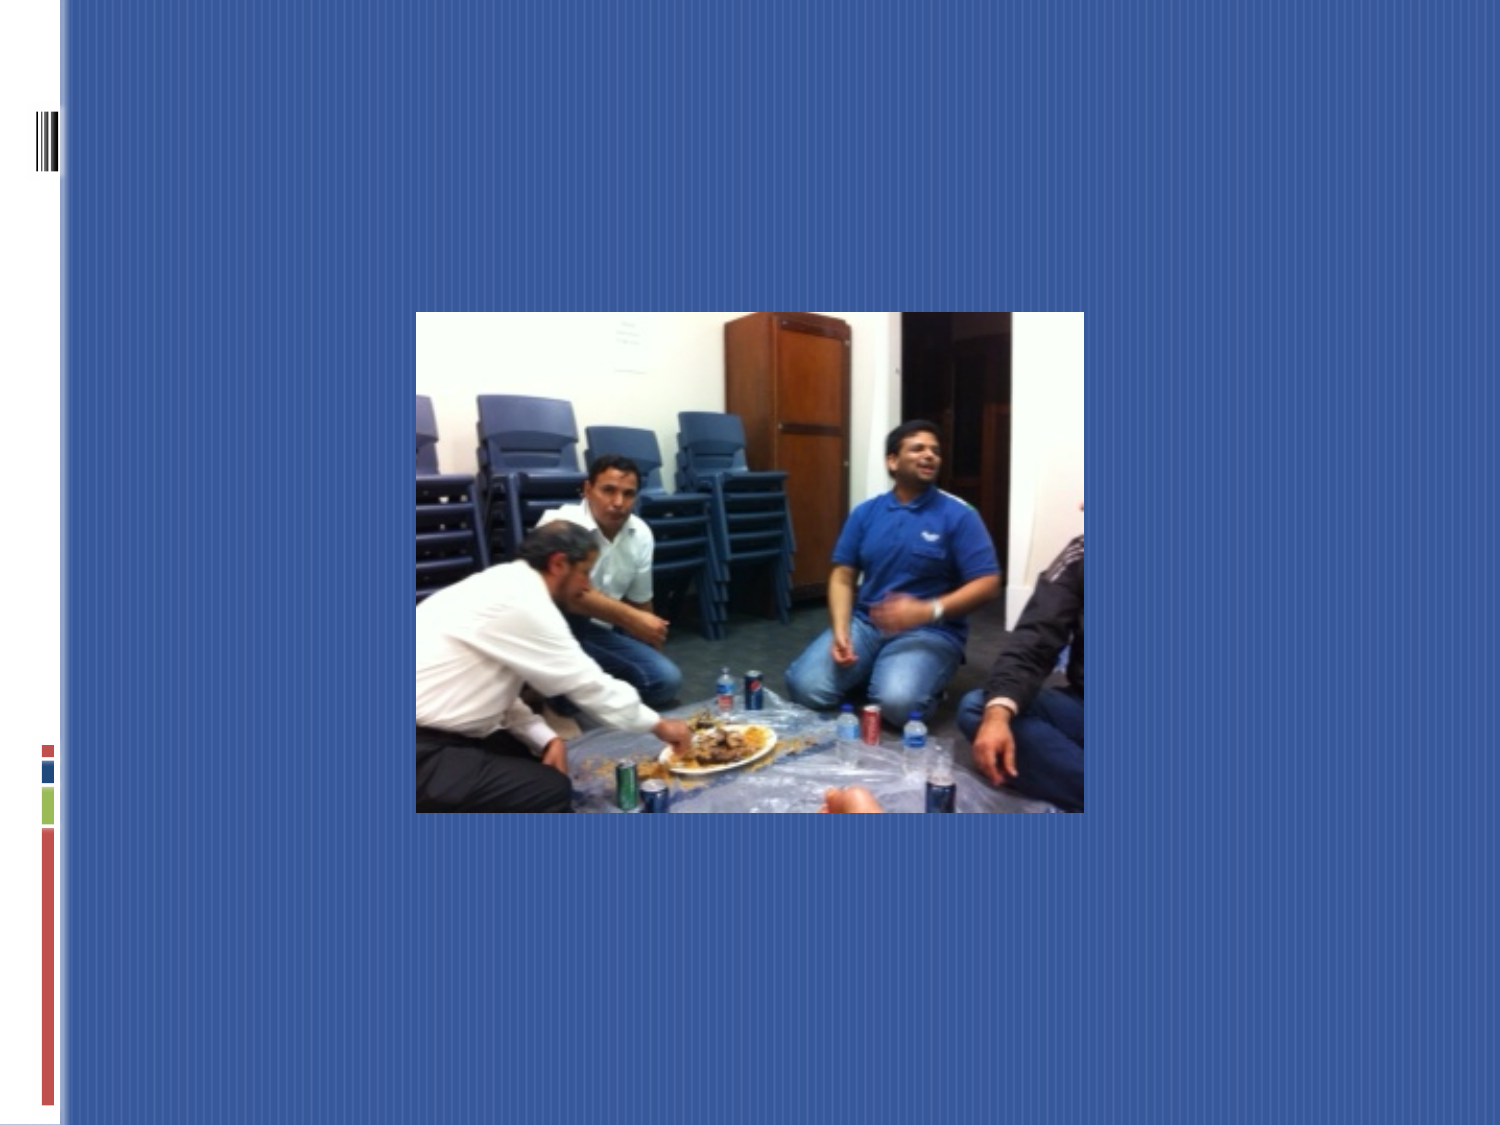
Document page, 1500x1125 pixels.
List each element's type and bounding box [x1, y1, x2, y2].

picture [416, 312, 1084, 813]
